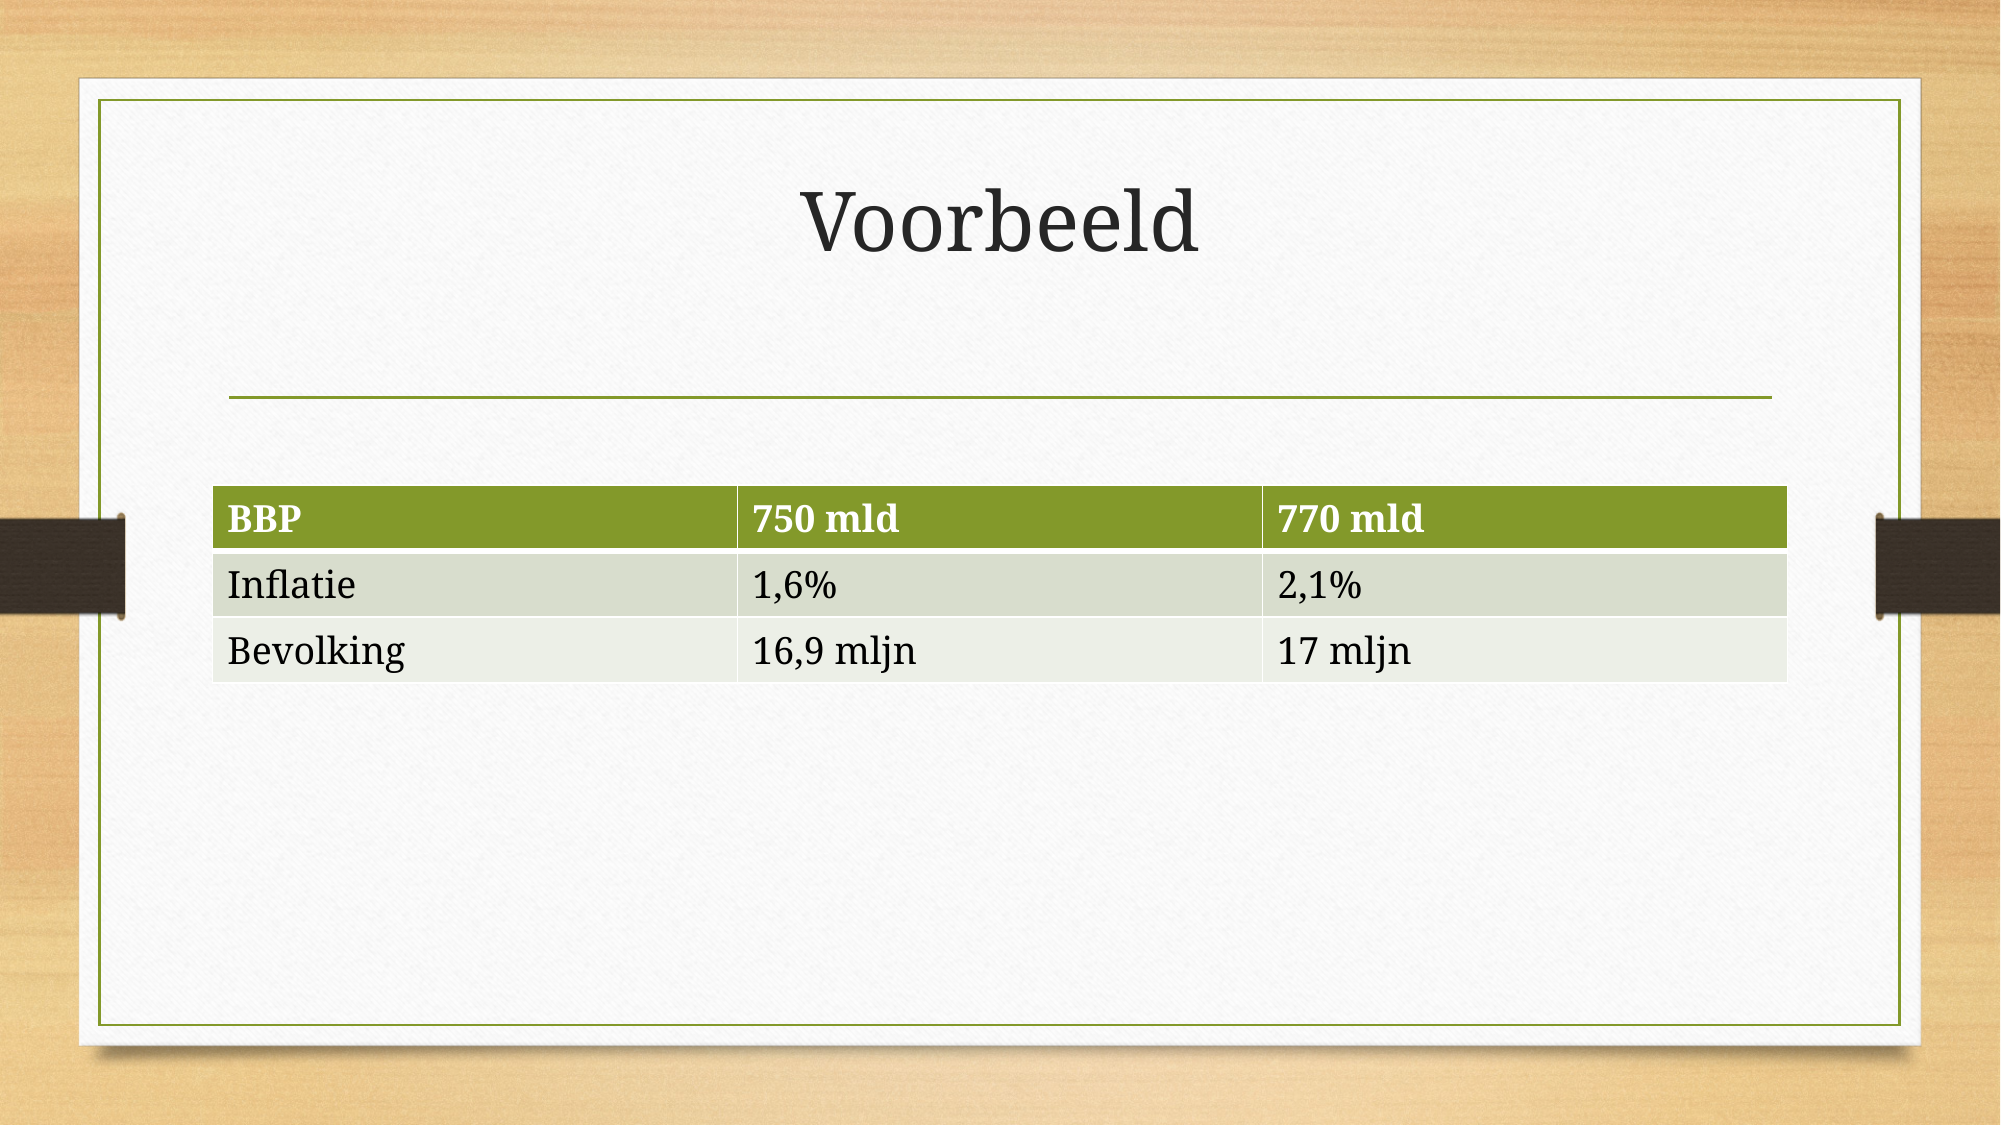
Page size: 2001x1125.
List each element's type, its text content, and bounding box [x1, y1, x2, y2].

picture [0, 0, 2001, 1125]
table_cell Bevolking [213, 618, 737, 682]
table_cell 2,1% [1263, 554, 1787, 616]
table_cell Inflatie [213, 554, 737, 616]
table_header 750 mld [738, 486, 1262, 548]
table_cell 16,9 mljn [738, 618, 1262, 682]
table_cell 1,6% [738, 554, 1262, 616]
table_cell 17 mljn [1263, 618, 1787, 682]
title Voorbeeld [212, 161, 1788, 375]
table_header BBP [213, 486, 737, 548]
table_header 770 mld [1263, 486, 1787, 548]
